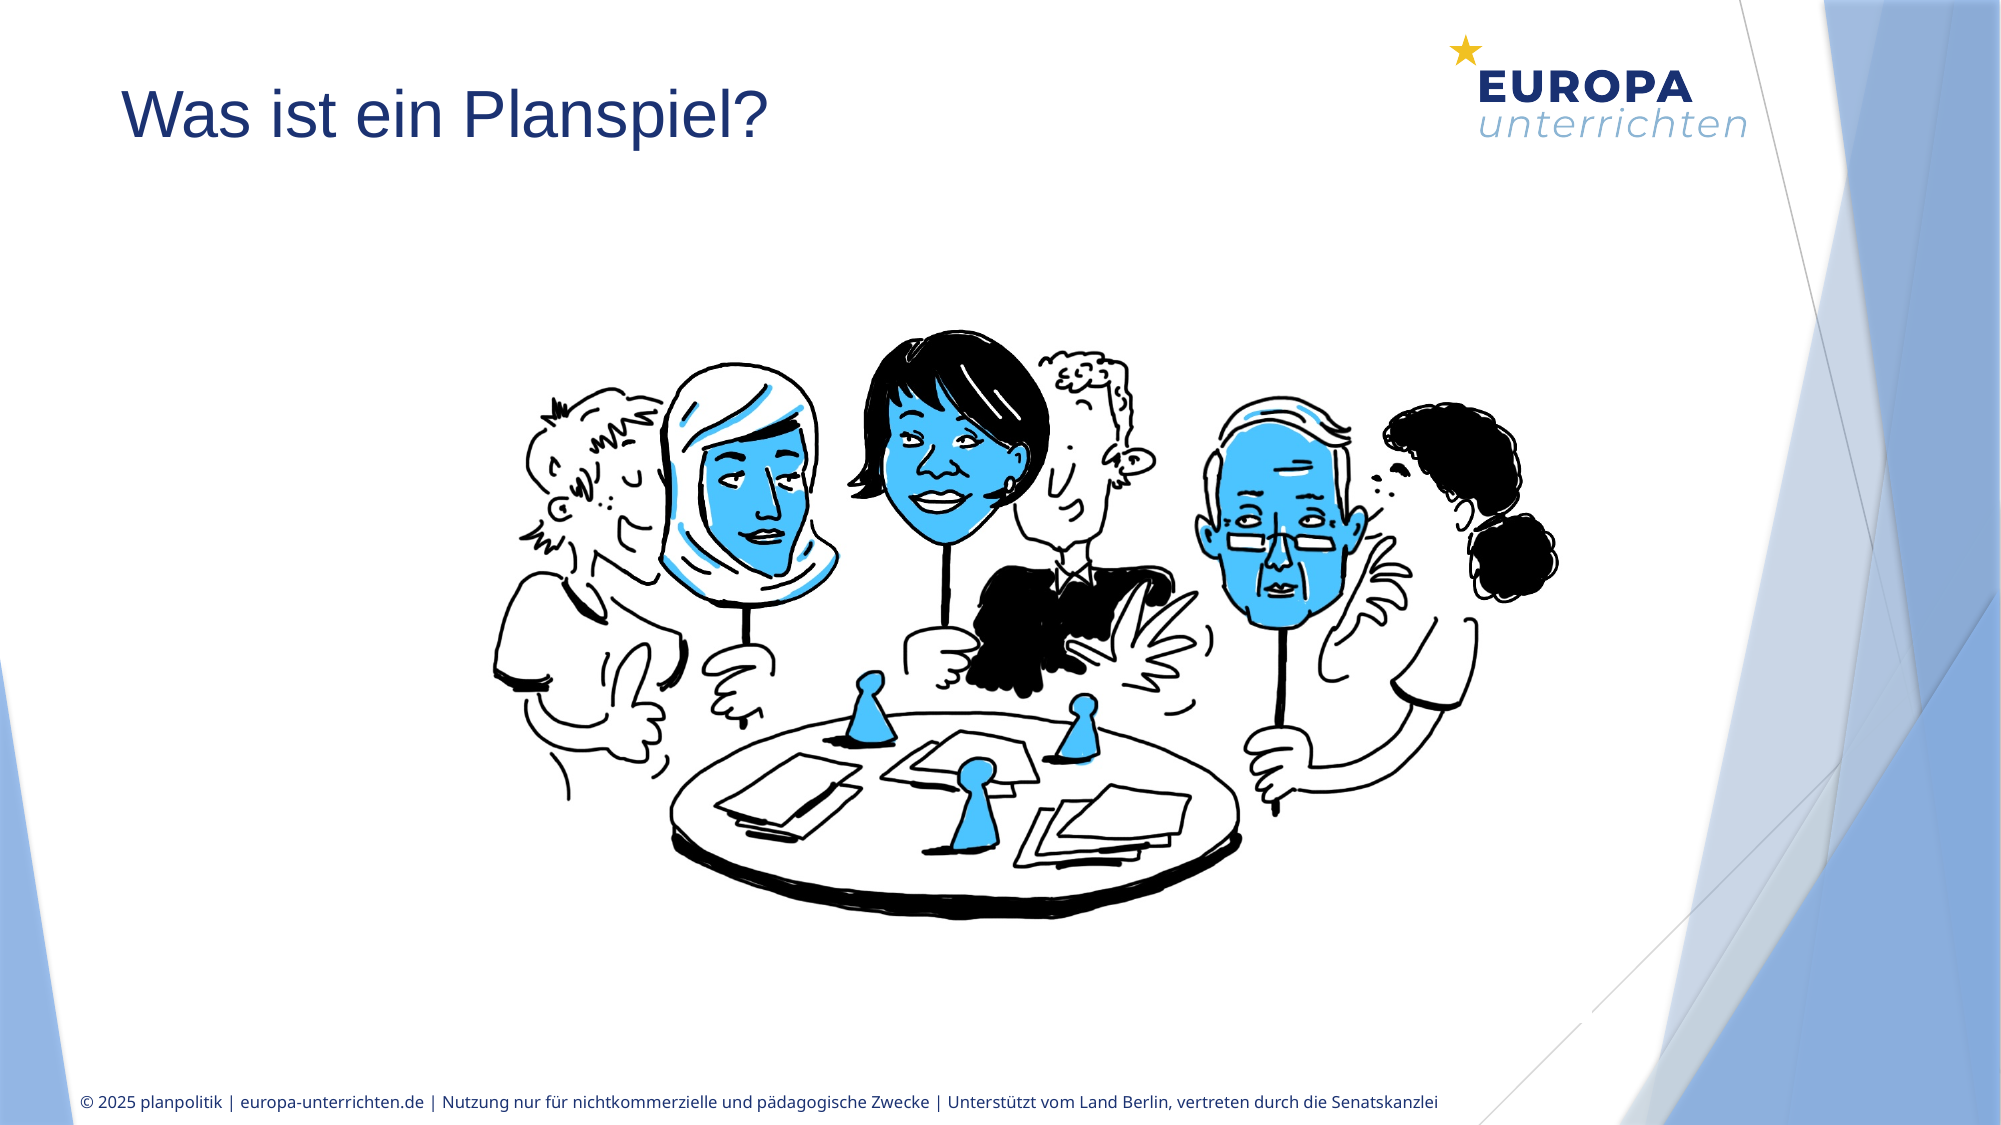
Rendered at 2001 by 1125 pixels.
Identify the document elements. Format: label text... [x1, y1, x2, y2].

picture [407, 234, 1593, 1024]
picture [1418, 0, 1777, 179]
list Was ist ein Planspiel? [106, 63, 1473, 172]
